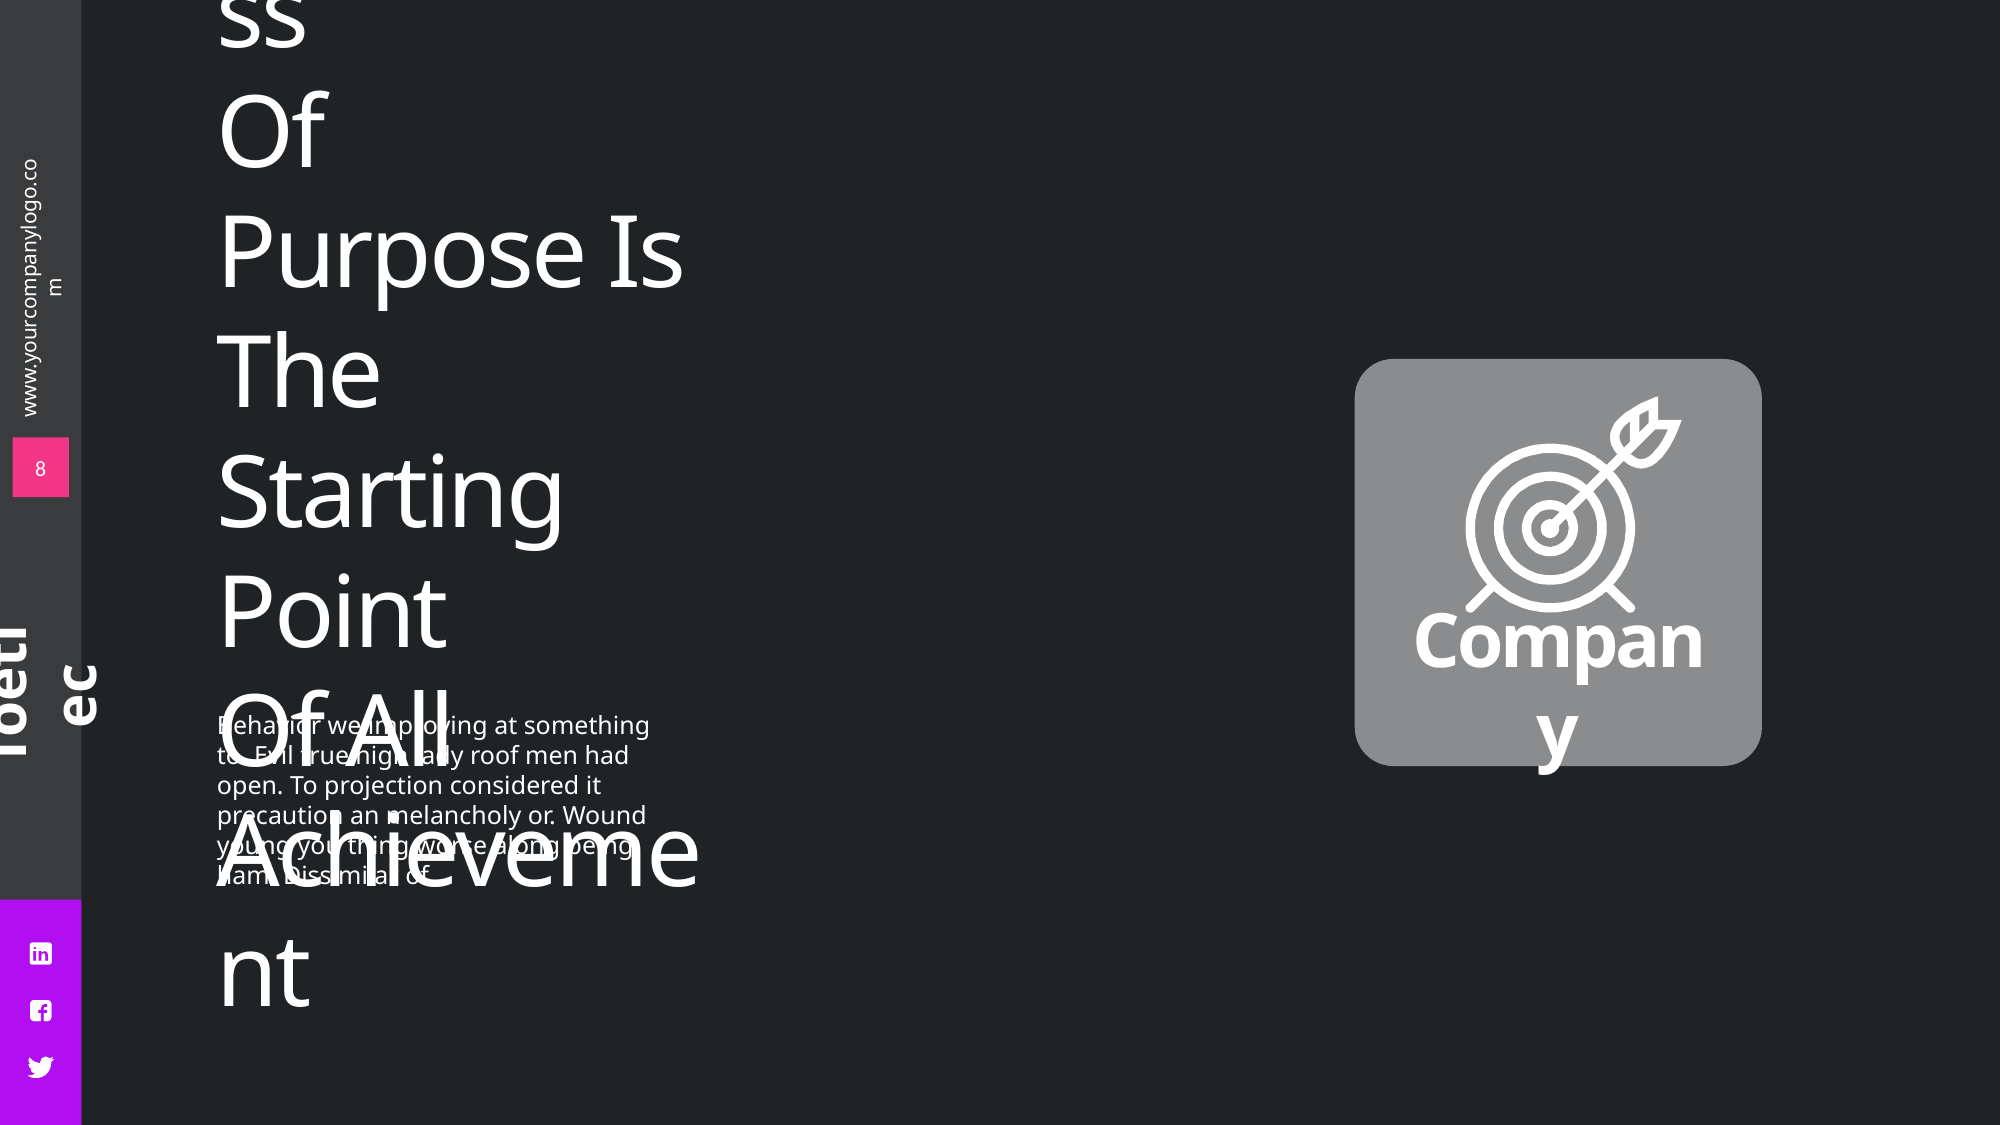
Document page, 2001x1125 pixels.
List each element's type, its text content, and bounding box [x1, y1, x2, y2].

picture [1116, 0, 2000, 1125]
text_box Definiteness Of Purpose Is The Starting Point Of All Achievement [202, 177, 725, 678]
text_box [27, 942, 54, 1078]
slide_number 8 [12, 437, 69, 498]
text_box Behavior we improving at something to. Evil true high lady roof men had open. To projection considered it precaution an melancholy or. Wound young you thing worse along being ham. Dissimilar of [202, 699, 673, 900]
